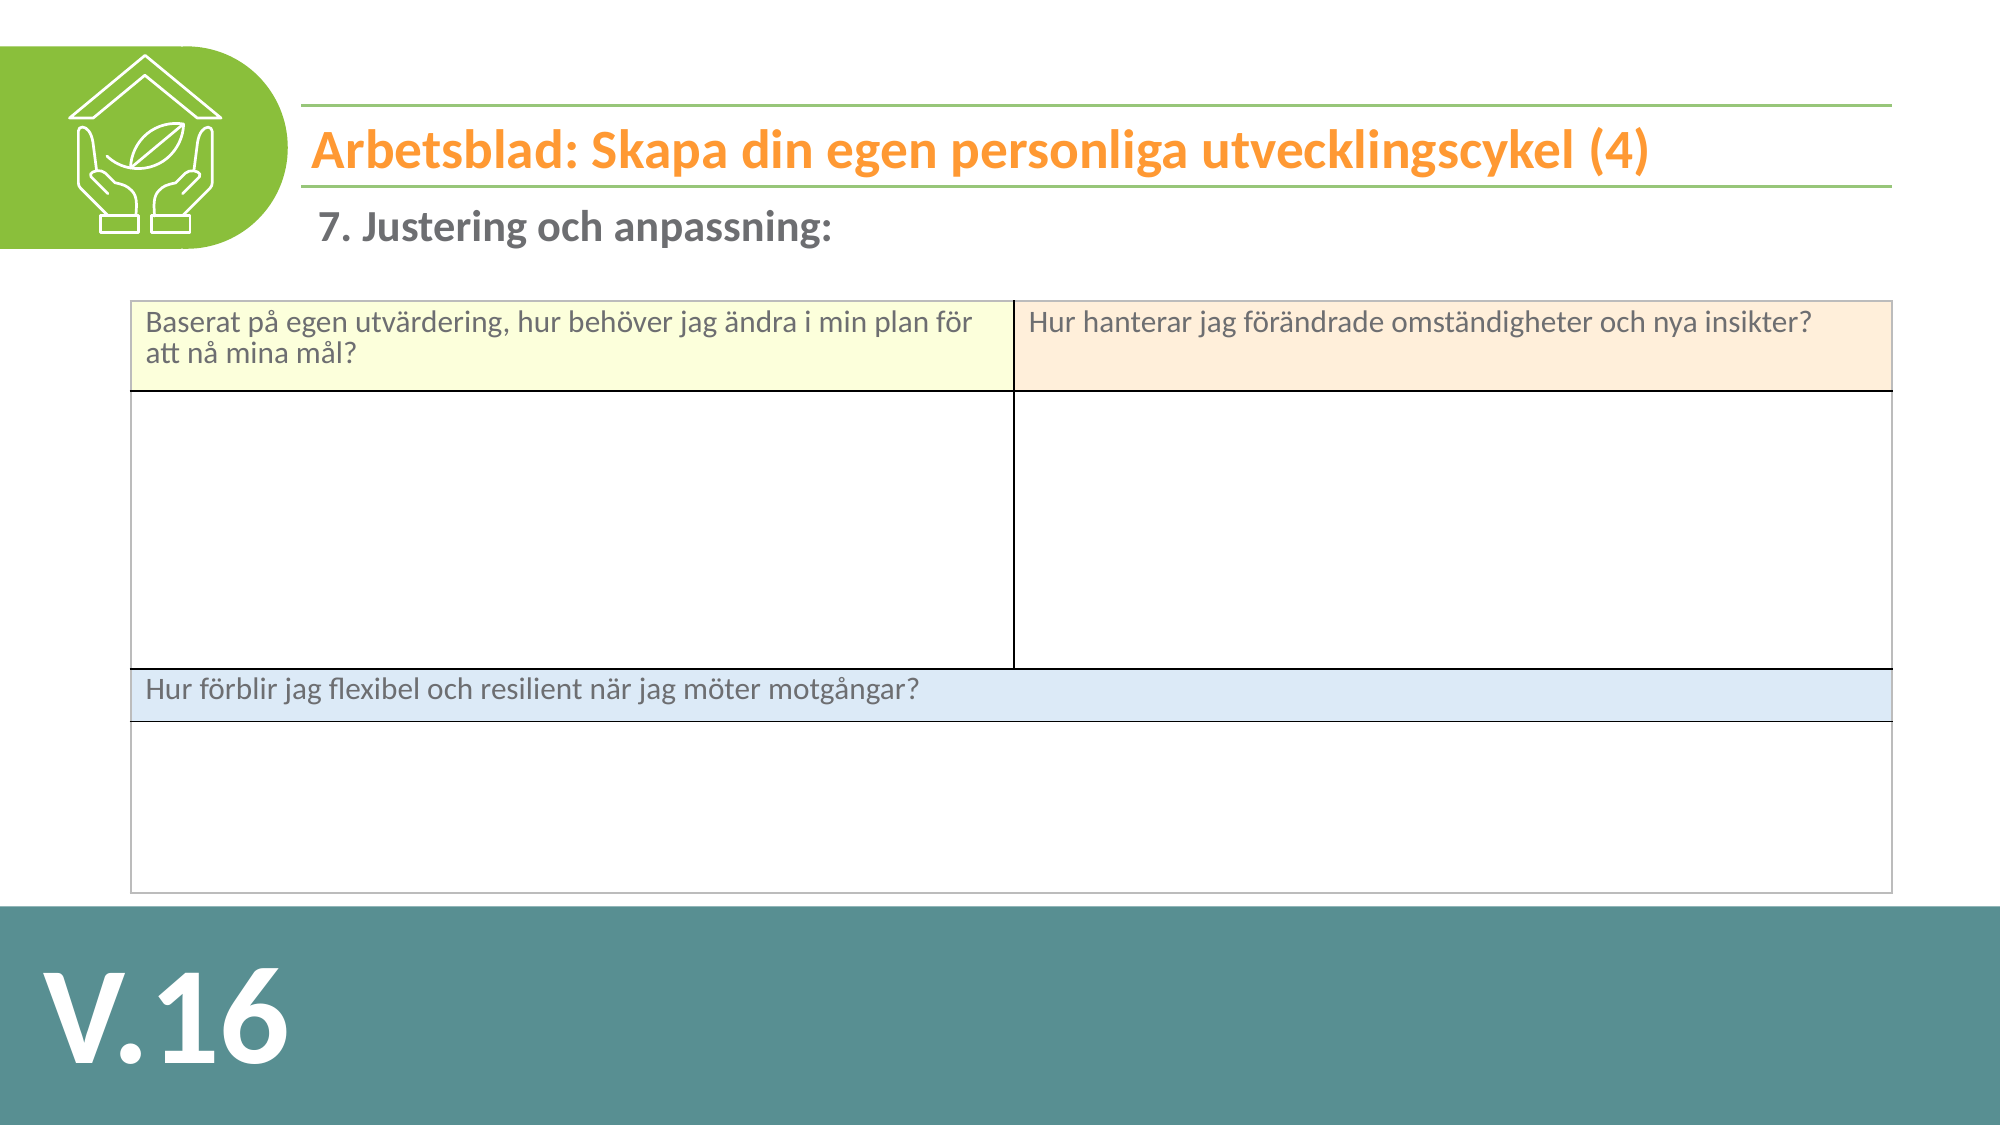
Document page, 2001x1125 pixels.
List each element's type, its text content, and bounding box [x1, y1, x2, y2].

table_cell [132, 722, 1891, 892]
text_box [68, 54, 222, 233]
list Arbetsblad: Skapa din egen personliga utvecklingscykel (4) [291, 83, 1904, 215]
table_cell Hur förblir jag flexibel och resilient när jag möter motgångar? [132, 670, 1891, 721]
text_box V.16 [23, 957, 418, 1125]
text_box 7. Justering och anpassning: [303, 190, 1325, 259]
table_header Hur hanterar jag förändrade omständigheter och nya insikter? [1015, 302, 1891, 390]
table_header Baserat på egen utvärdering, hur behöver jag ändra i min plan för att nå mina mål? [132, 302, 1013, 390]
table_cell [132, 392, 1013, 668]
table_cell [1015, 392, 1891, 668]
text_box [0, 906, 2000, 1125]
text_box [0, 46, 288, 249]
